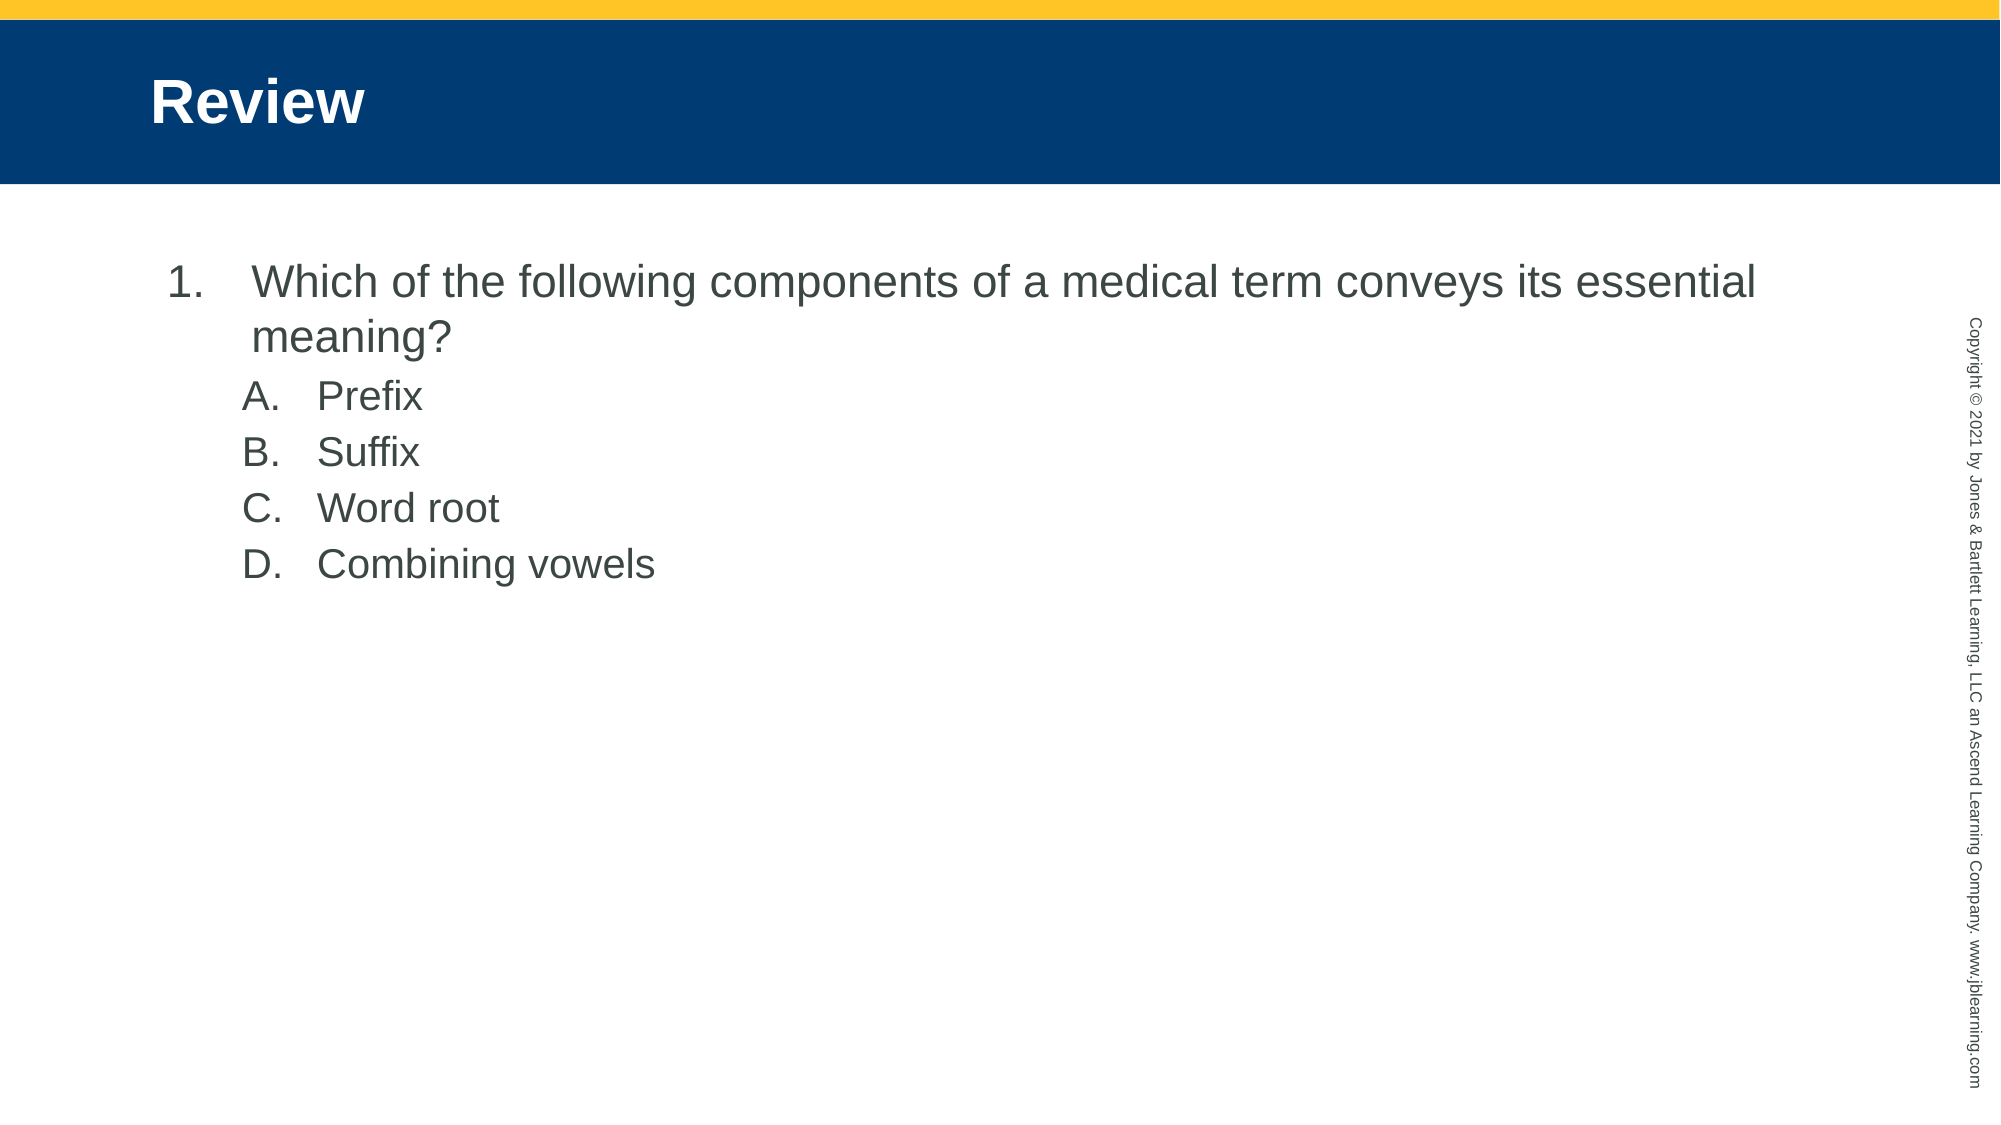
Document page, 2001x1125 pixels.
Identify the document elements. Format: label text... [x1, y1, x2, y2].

list Which of the following components of a medical term conveys its essential meaning? Prefix Suffix Word root Combining vowels [151, 244, 1840, 1016]
title Review [0, 19, 2000, 185]
